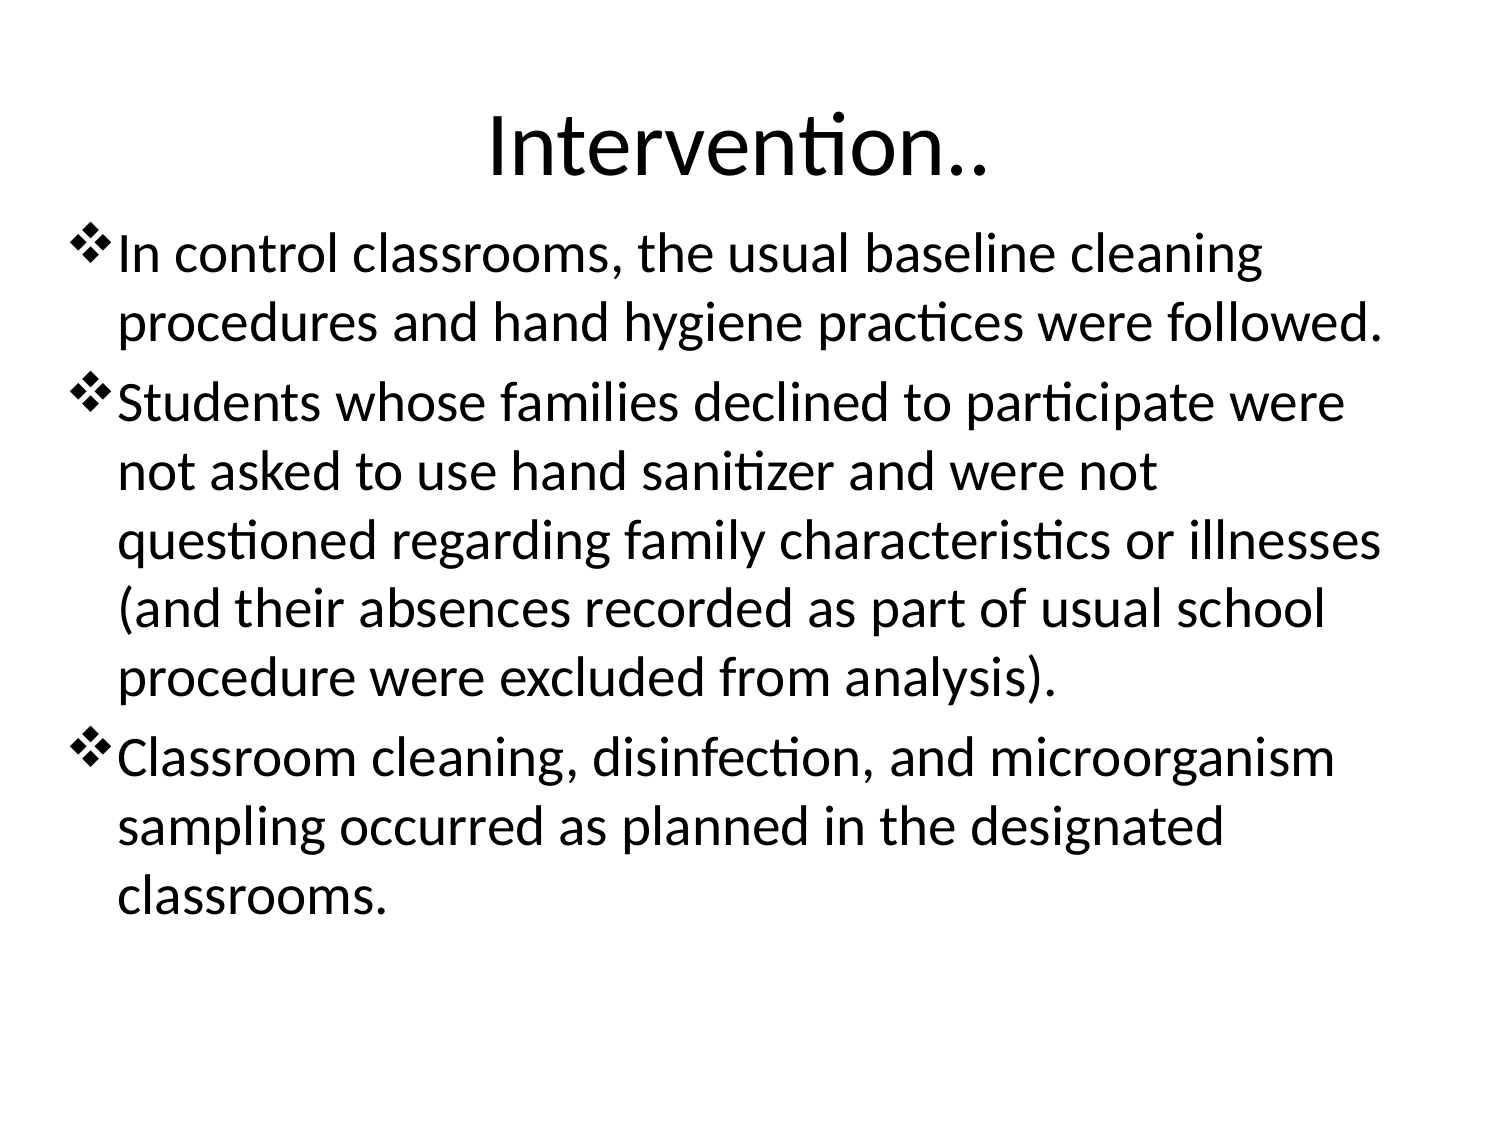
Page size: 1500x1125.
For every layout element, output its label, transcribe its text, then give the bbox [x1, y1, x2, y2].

list In control classrooms, the usual baseline cleaning procedures and hand hygiene practices were followed. Students whose families declined to participate were not asked to use hand sanitizer and were not questioned regarding family characteristics or illnesses (and their absences recorded as part of usual school procedure were excluded from analysis). Classroom cleaning, disinfection, and microorganism sampling occurred as planned in the designated classrooms. [50, 207, 1425, 988]
title Intervention.. [75, 45, 1425, 207]
